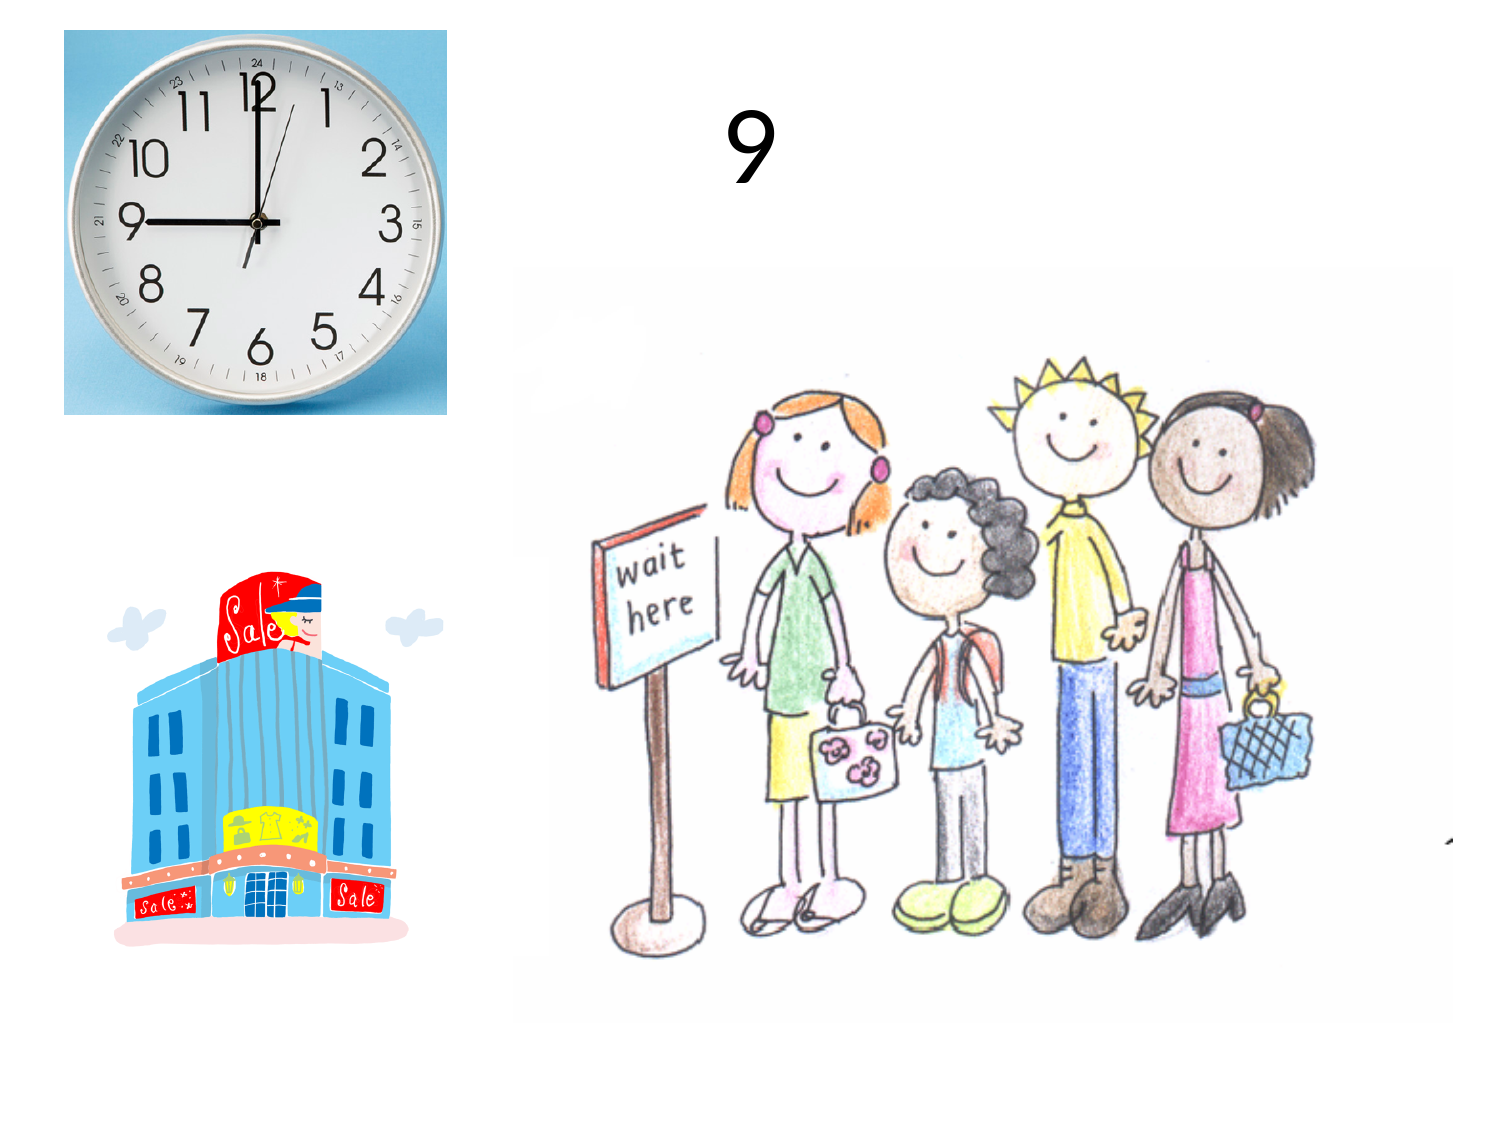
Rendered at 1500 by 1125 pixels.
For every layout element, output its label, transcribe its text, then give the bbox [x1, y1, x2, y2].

title 9 [452, 45, 1425, 233]
picture [64, 30, 448, 415]
picture [0, 266, 1453, 1023]
